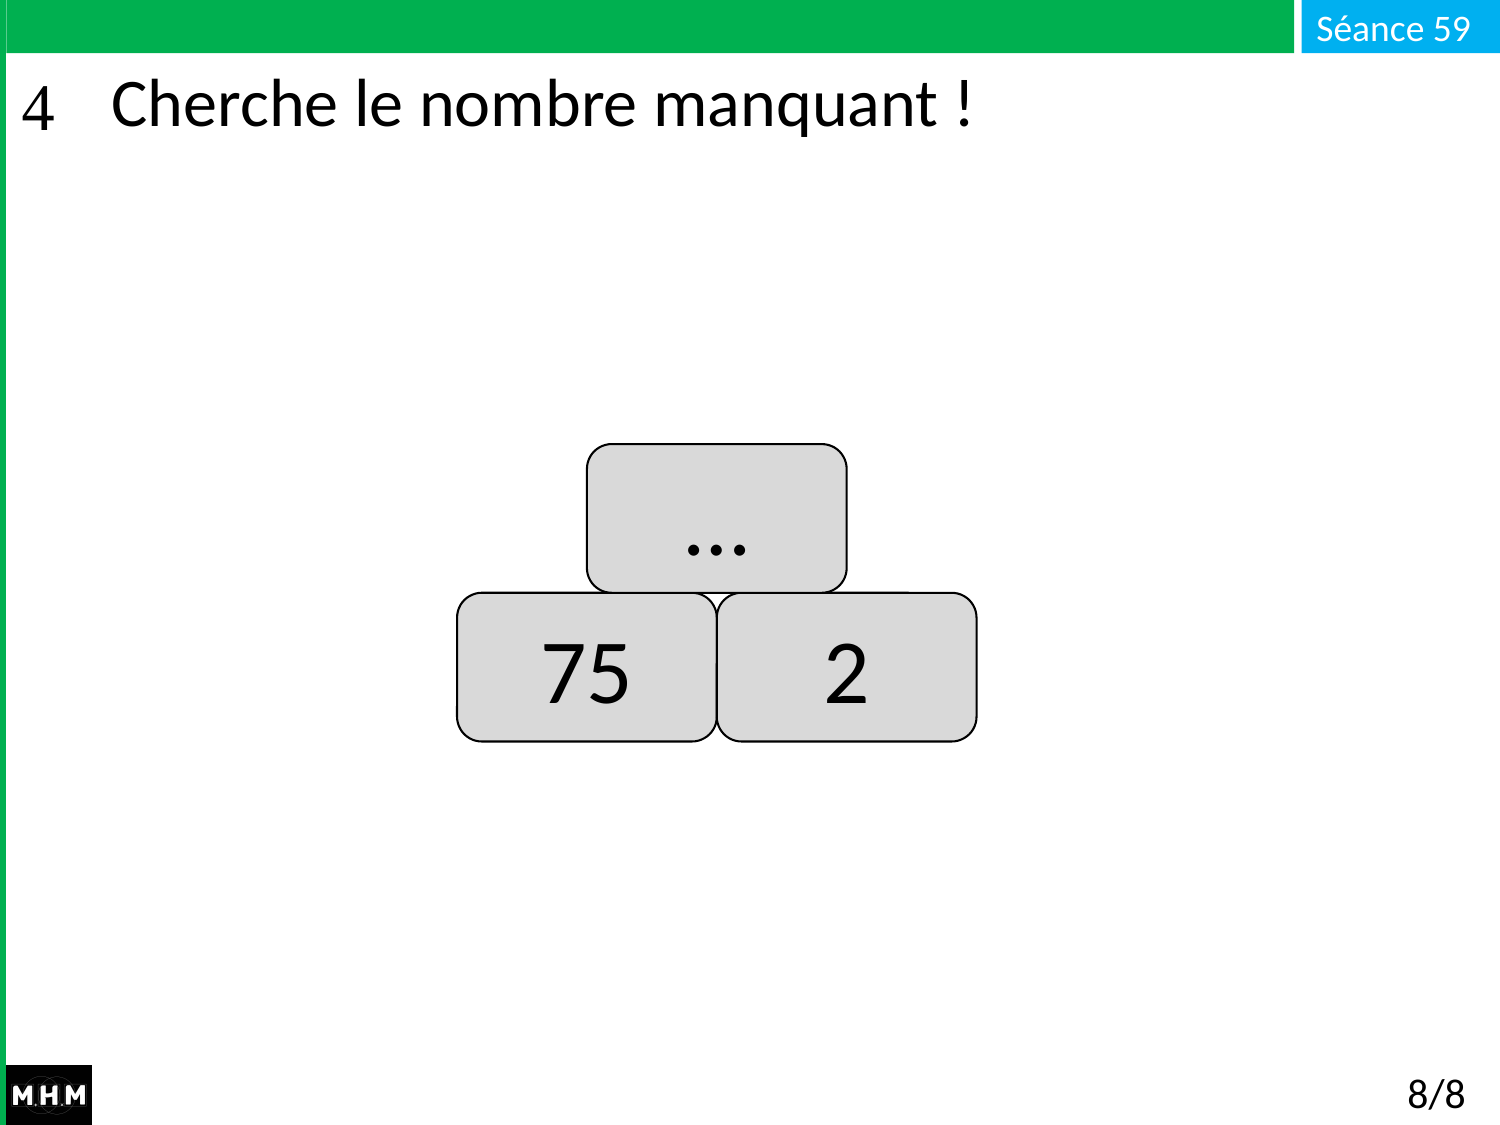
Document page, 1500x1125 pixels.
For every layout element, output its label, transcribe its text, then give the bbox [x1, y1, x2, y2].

text_box … [585, 443, 848, 594]
text_box 2 [715, 591, 978, 743]
picture [6, 1065, 92, 1125]
list 8/8 [1373, 1064, 1500, 1125]
text_box 75 [455, 591, 717, 743]
title Cherche le nombre manquant ! [96, 60, 1391, 150]
